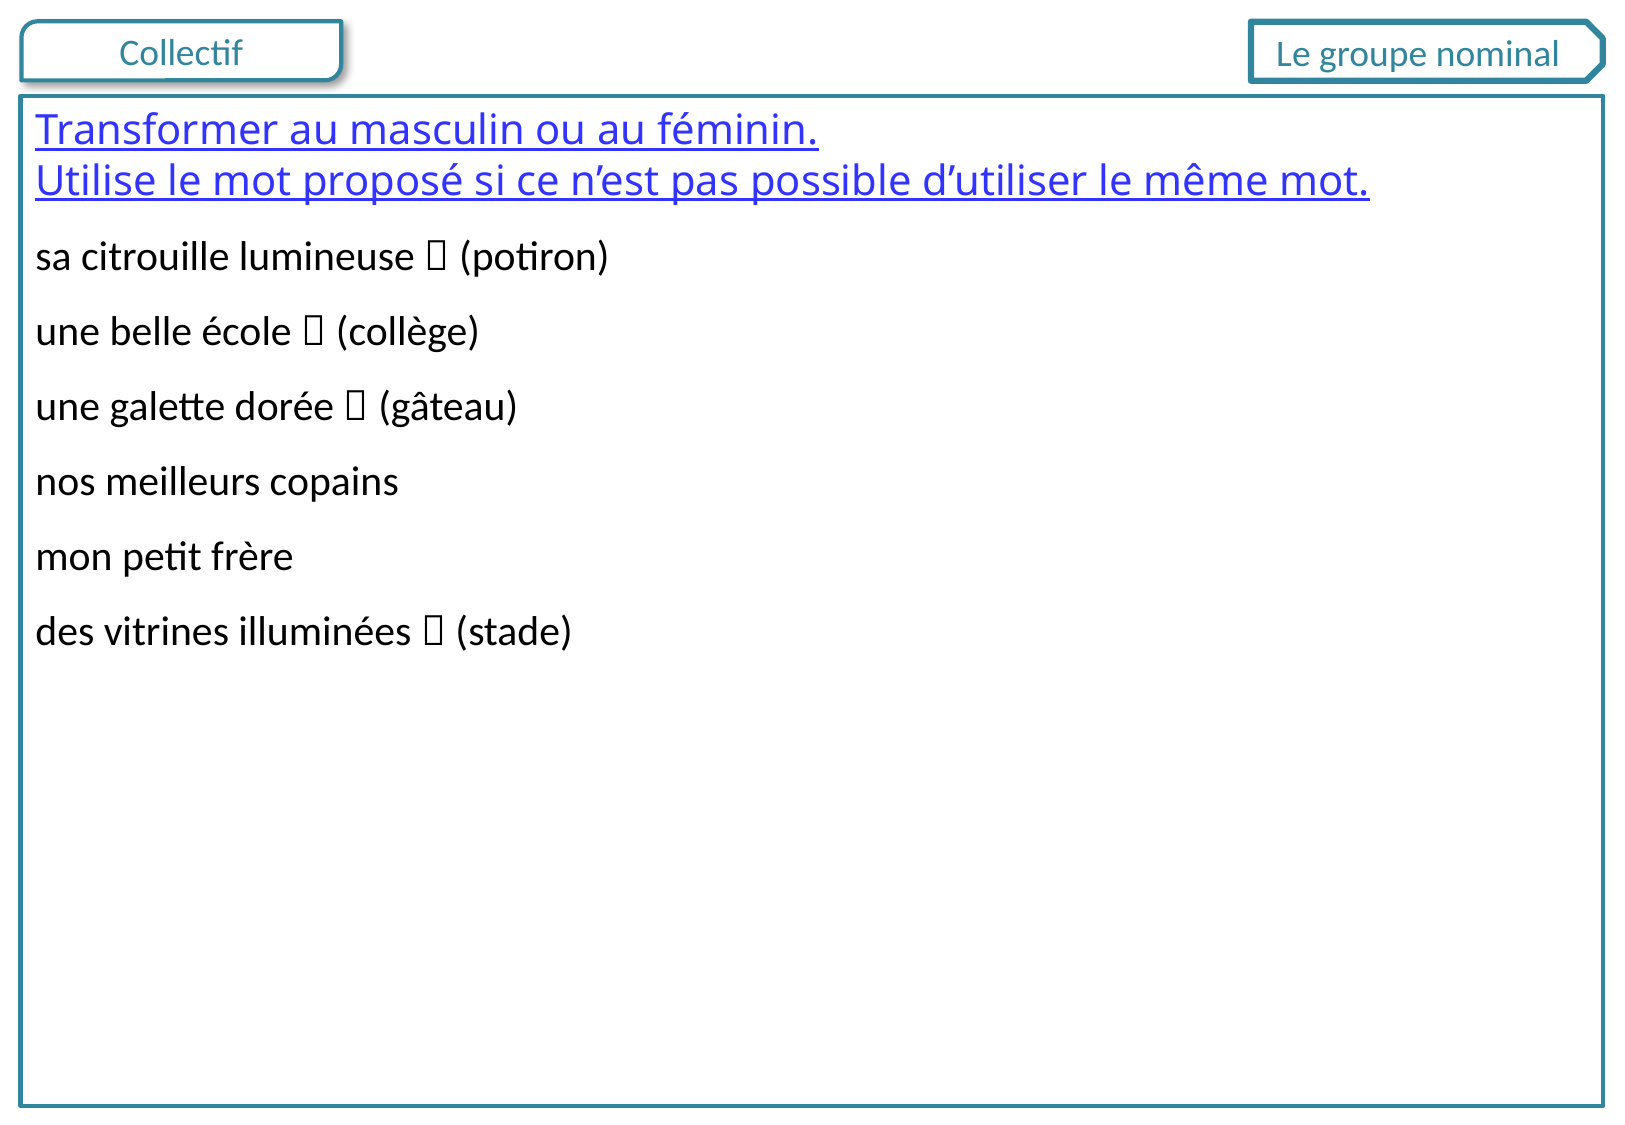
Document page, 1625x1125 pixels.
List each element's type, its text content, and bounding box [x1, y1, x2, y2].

list Le groupe nominal [1251, 21, 1585, 81]
list Transformer au masculin ou au féminin. Utilise le mot proposé si ce n’est pas possible d’utiliser le même mot. sa citrouille lumineuse  (potiron) une belle école  (collège) une galette dorée  (gâteau) nos meilleurs copains mon petit frère des vitrines illuminées  (stade) [18, 94, 1605, 1108]
